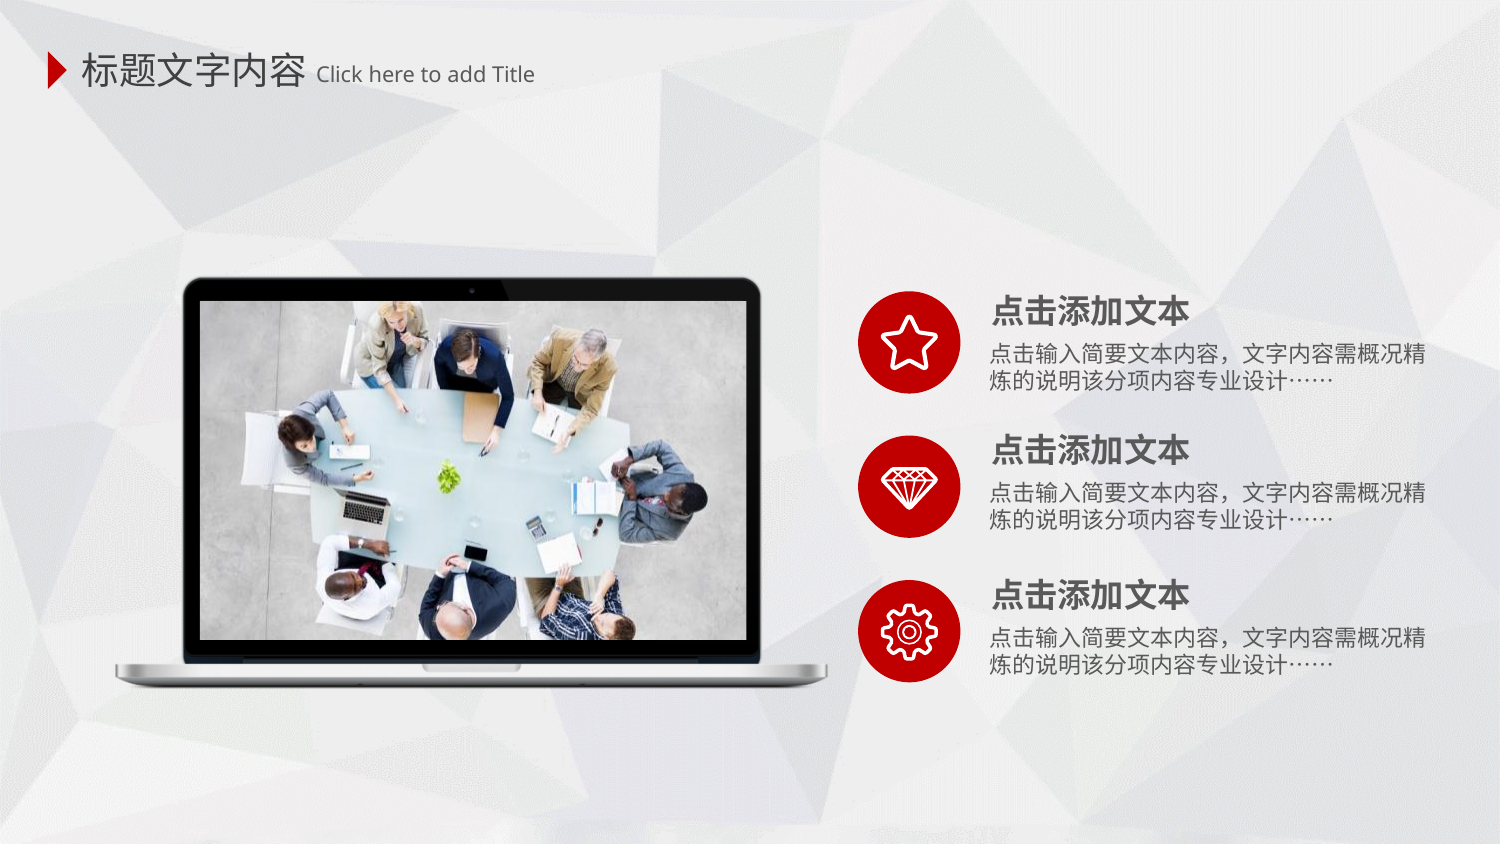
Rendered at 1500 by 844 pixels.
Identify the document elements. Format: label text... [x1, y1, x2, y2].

text_box 点击添加文本 [976, 282, 1206, 332]
text_box 点击输入简要文本内容，文字内容需概况精炼的说明该分项内容专业设计…… [974, 615, 1452, 686]
text_box 点击输入简要文本内容，文字内容需概况精炼的说明该分项内容专业设计…… [974, 470, 1452, 541]
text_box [858, 580, 961, 683]
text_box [858, 435, 961, 538]
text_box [858, 291, 961, 394]
text_box 点击添加文本 [976, 566, 1206, 615]
text_box 点击添加文本 [976, 421, 1206, 470]
picture [0, 0, 1500, 844]
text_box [48, 39, 558, 101]
text_box 点击输入简要文本内容，文字内容需概况精炼的说明该分项内容专业设计…… [974, 332, 1452, 402]
